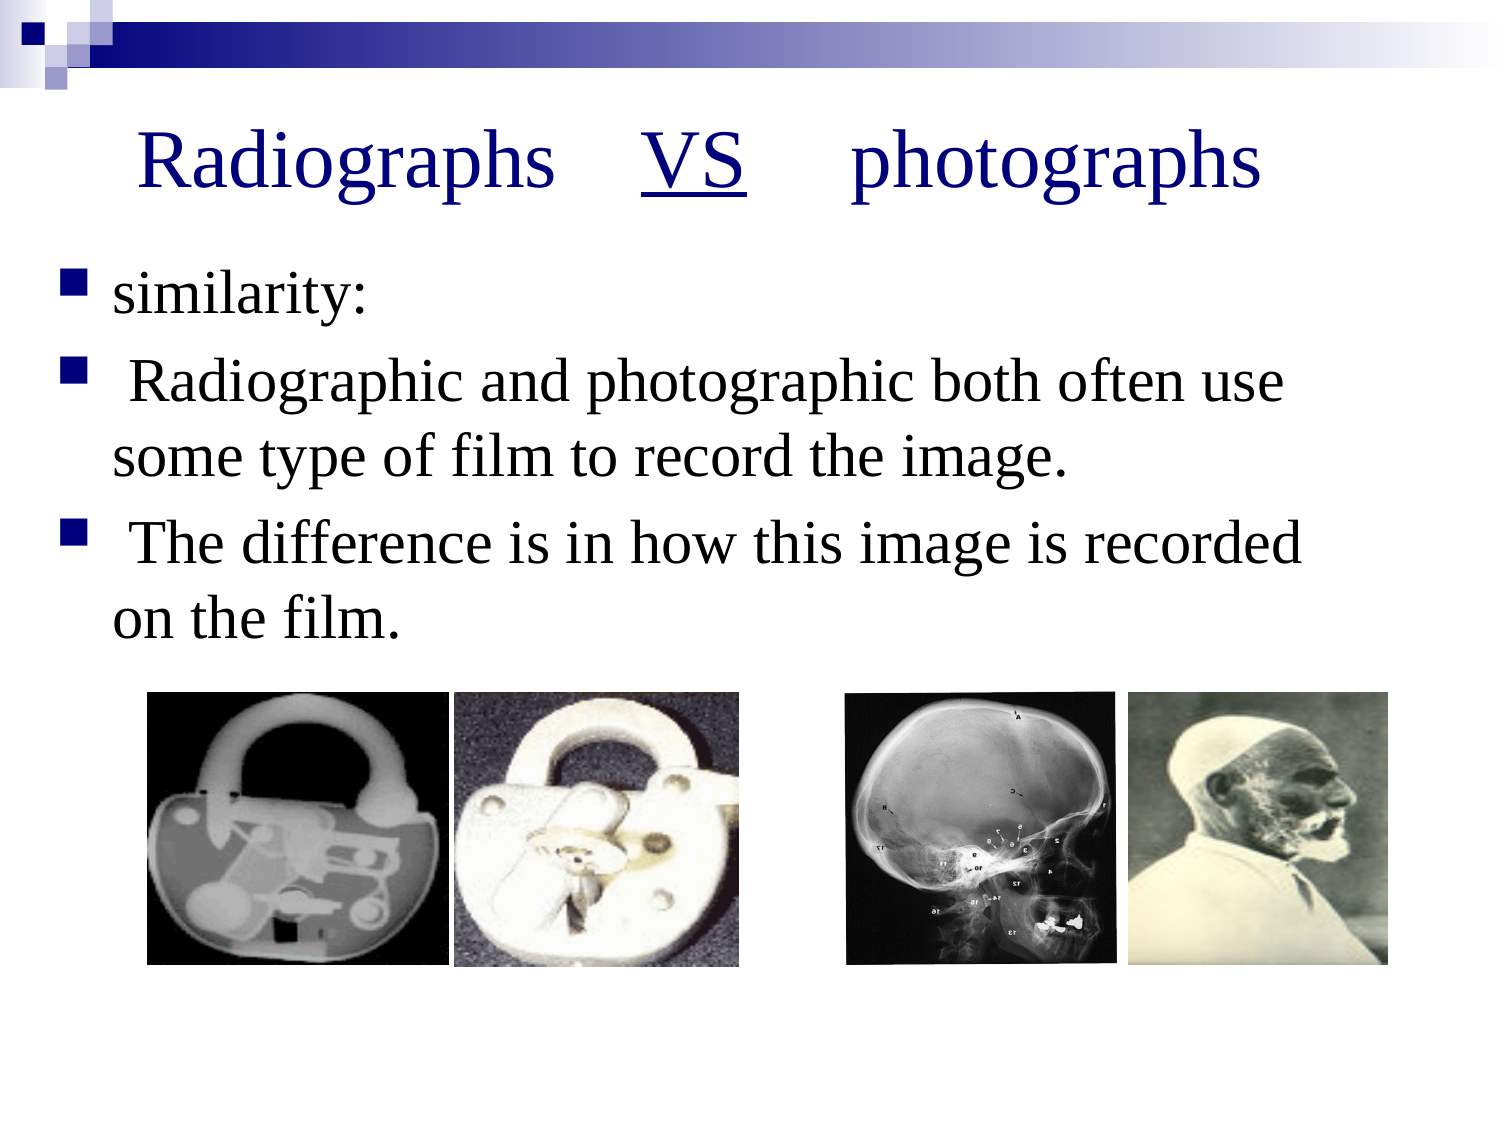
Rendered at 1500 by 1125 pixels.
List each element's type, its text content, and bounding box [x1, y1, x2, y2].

picture [1127, 692, 1389, 965]
picture [147, 692, 449, 965]
picture [454, 692, 739, 967]
list similarity: Radiographic and photographic both often use some type of film to record the image. The difference is in how this image is recorded on the film. [41, 243, 1392, 882]
picture [845, 692, 1117, 965]
title Radiographs VS photographs [100, 41, 1500, 268]
